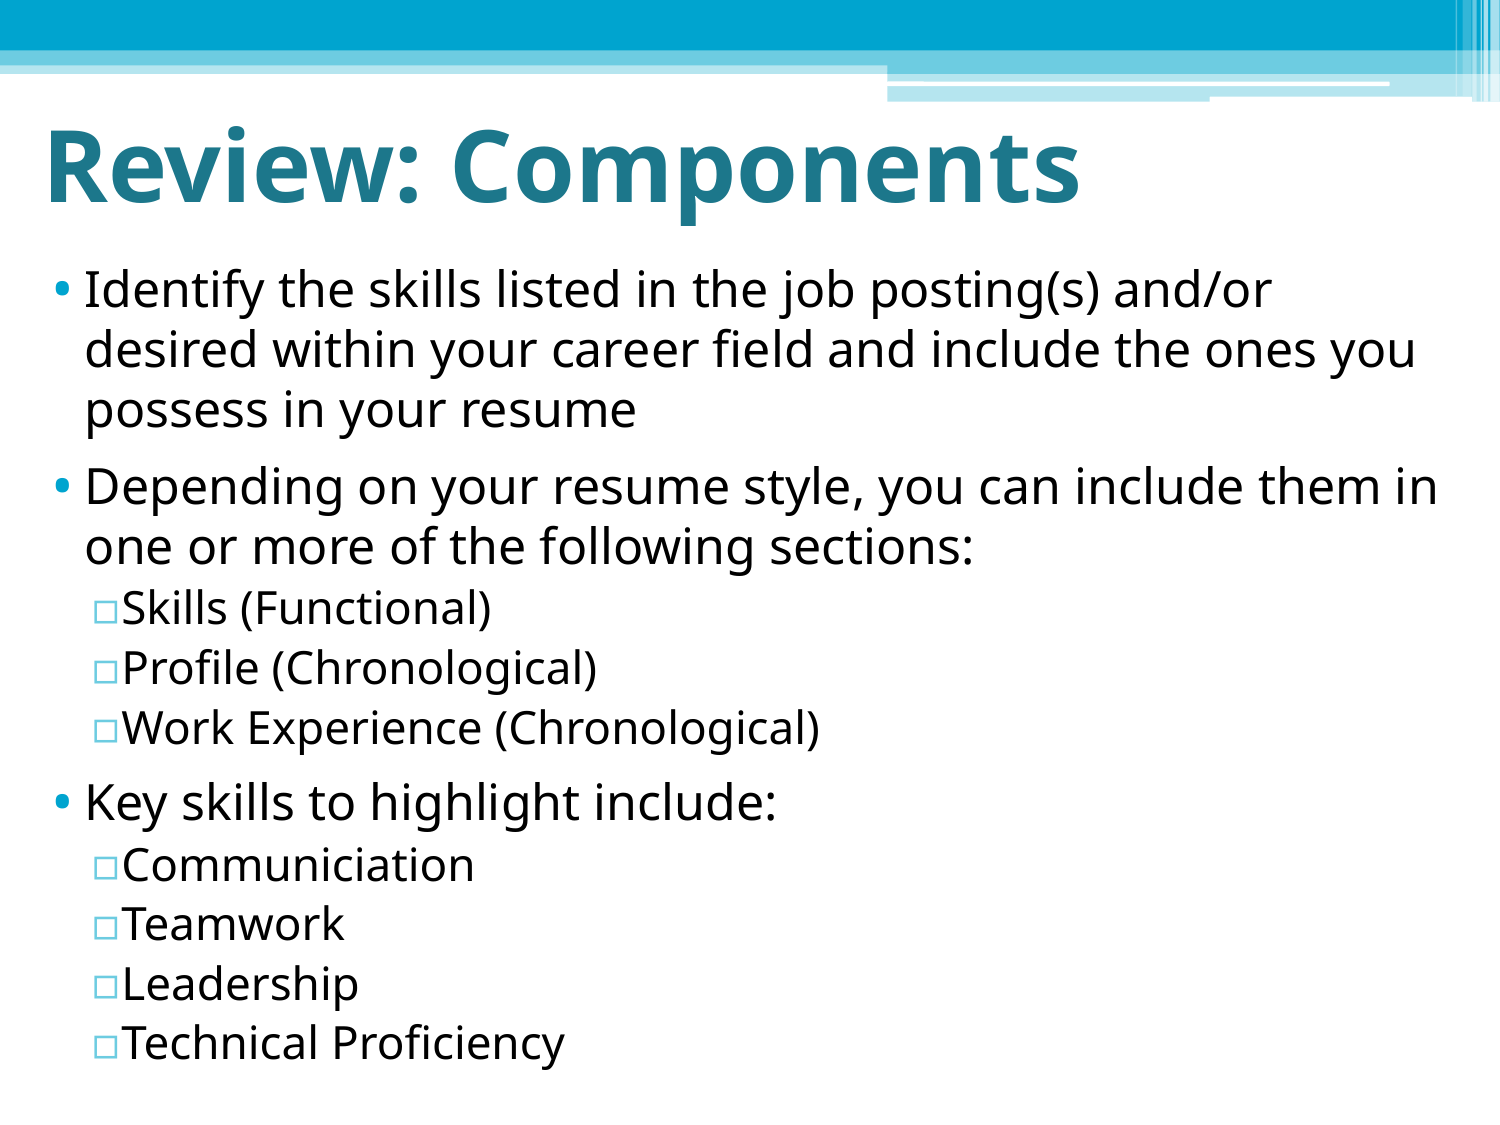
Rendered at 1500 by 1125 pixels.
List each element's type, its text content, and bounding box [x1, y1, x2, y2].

title Review: Components [27, 87, 1378, 238]
list Identify the skills listed in the job posting(s) and/or desired within your career field and include the ones you possess in your resume Depending on your resume style, you can include them in one or more of the following sections: Skills (Functional) Profile (Chronological) Work Experience (Chronological) Key skills to highlight include: Communiciation Teamwork Leadership Technical Proficiency [24, 249, 1475, 1088]
